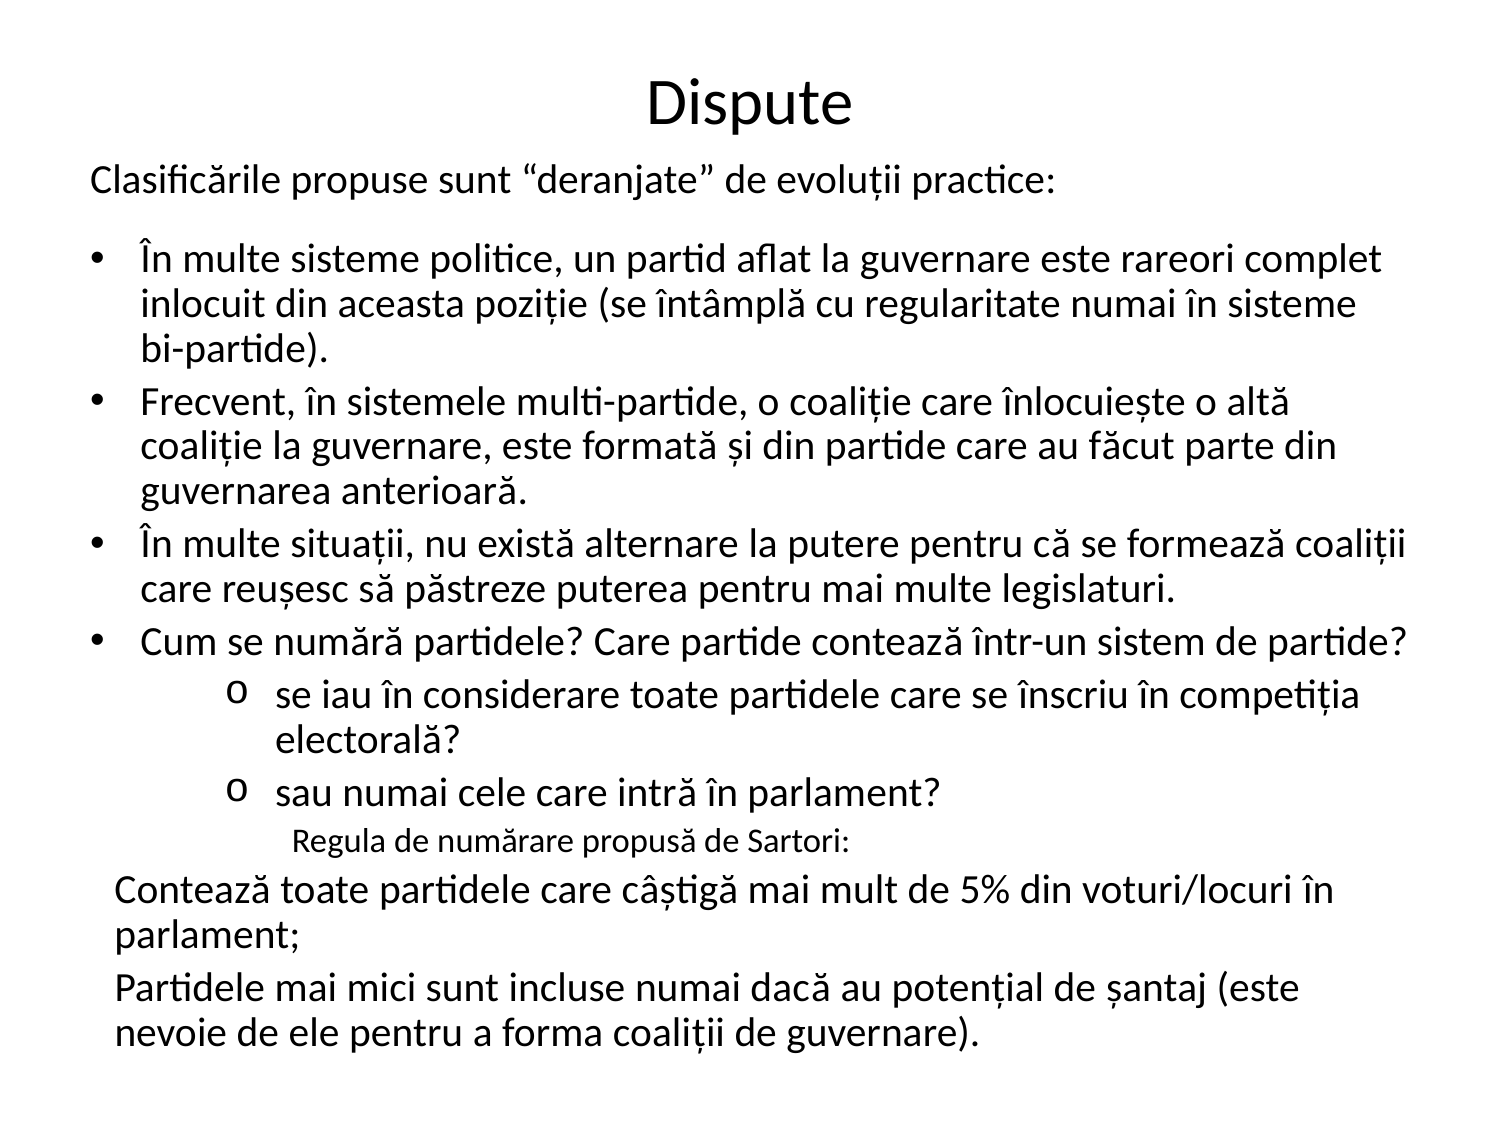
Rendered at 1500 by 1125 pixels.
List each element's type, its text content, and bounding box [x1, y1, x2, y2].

title Dispute [75, 45, 1425, 149]
list Clasificările propuse sunt “deranjate” de evoluții practice: În multe sisteme politice, un partid aflat la guvernare este rareori complet inlocuit din aceasta poziție (se întâmplă cu regularitate numai în sisteme bi-partide). Frecvent, în sistemele multi-partide, o coaliție care înlocuiește o altă coaliție la guvernare, este formată și din partide care au făcut parte din guvernarea anterioară. În multe situații, nu există alternare la putere pentru că se formează coaliții care reușesc să păstreze puterea pentru mai multe legislaturi. Cum se numără partidele? Care partide contează într-un sistem de partide? se iau în considerare toate partidele care se înscriu în competiția electorală? sau numai cele care intră în parlament? Regula de numărare propusă de Sartori: Contează toate partidele care câștigă mai mult de 5% din voturi/locuri în parlament; Partidele mai mici sunt incluse numai dacă au potențial de șantaj (este nevoie de ele pentru a forma coaliții de guvernare). [75, 149, 1425, 1088]
